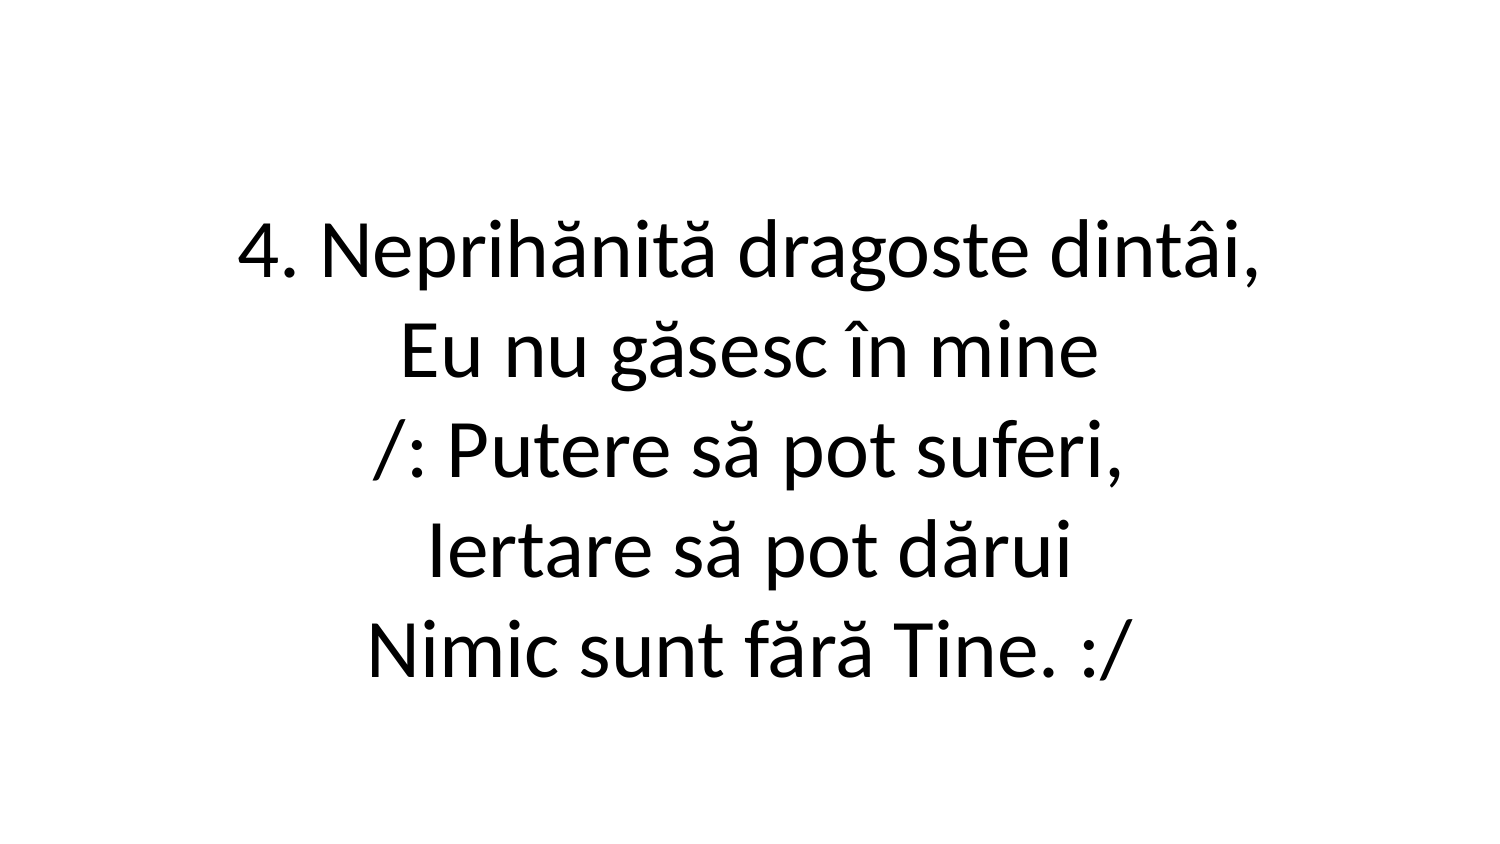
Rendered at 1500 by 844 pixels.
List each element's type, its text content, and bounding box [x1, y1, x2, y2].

text_box 4. Neprihănită dragoste dintâi, Eu nu găsesc în mine /: Putere să pot suferi, Iertare să pot dărui Nimic sunt fără Tine. :/ [222, 142, 1278, 702]
